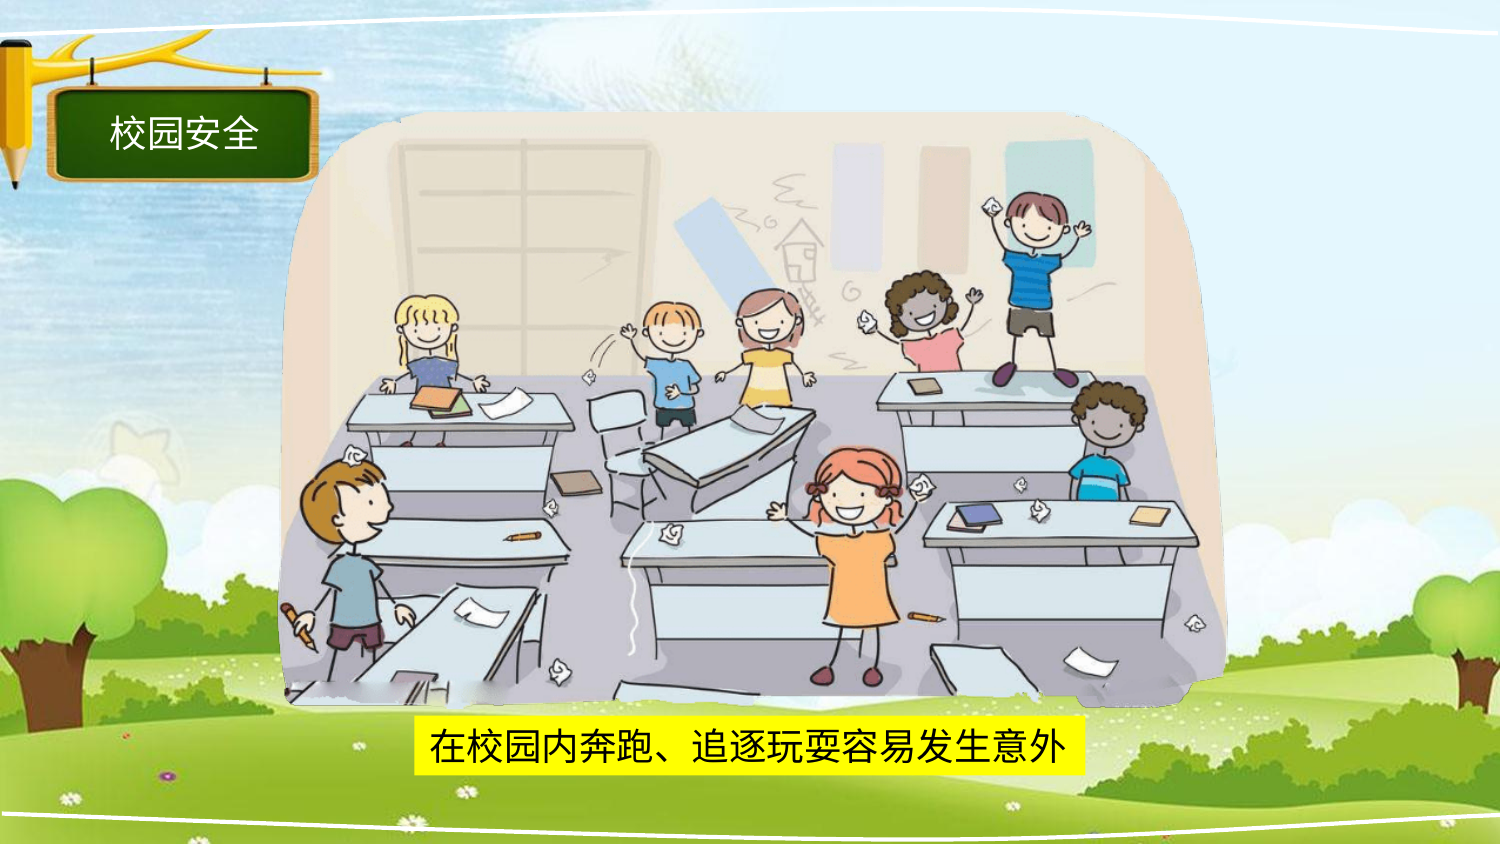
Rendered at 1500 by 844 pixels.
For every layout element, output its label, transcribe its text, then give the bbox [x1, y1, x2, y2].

text_box 在校园内奔跑、追逐玩耍容易发生意外 [414, 715, 1086, 776]
picture [0, 0, 1500, 844]
text_box 校园安全 [94, 103, 267, 163]
